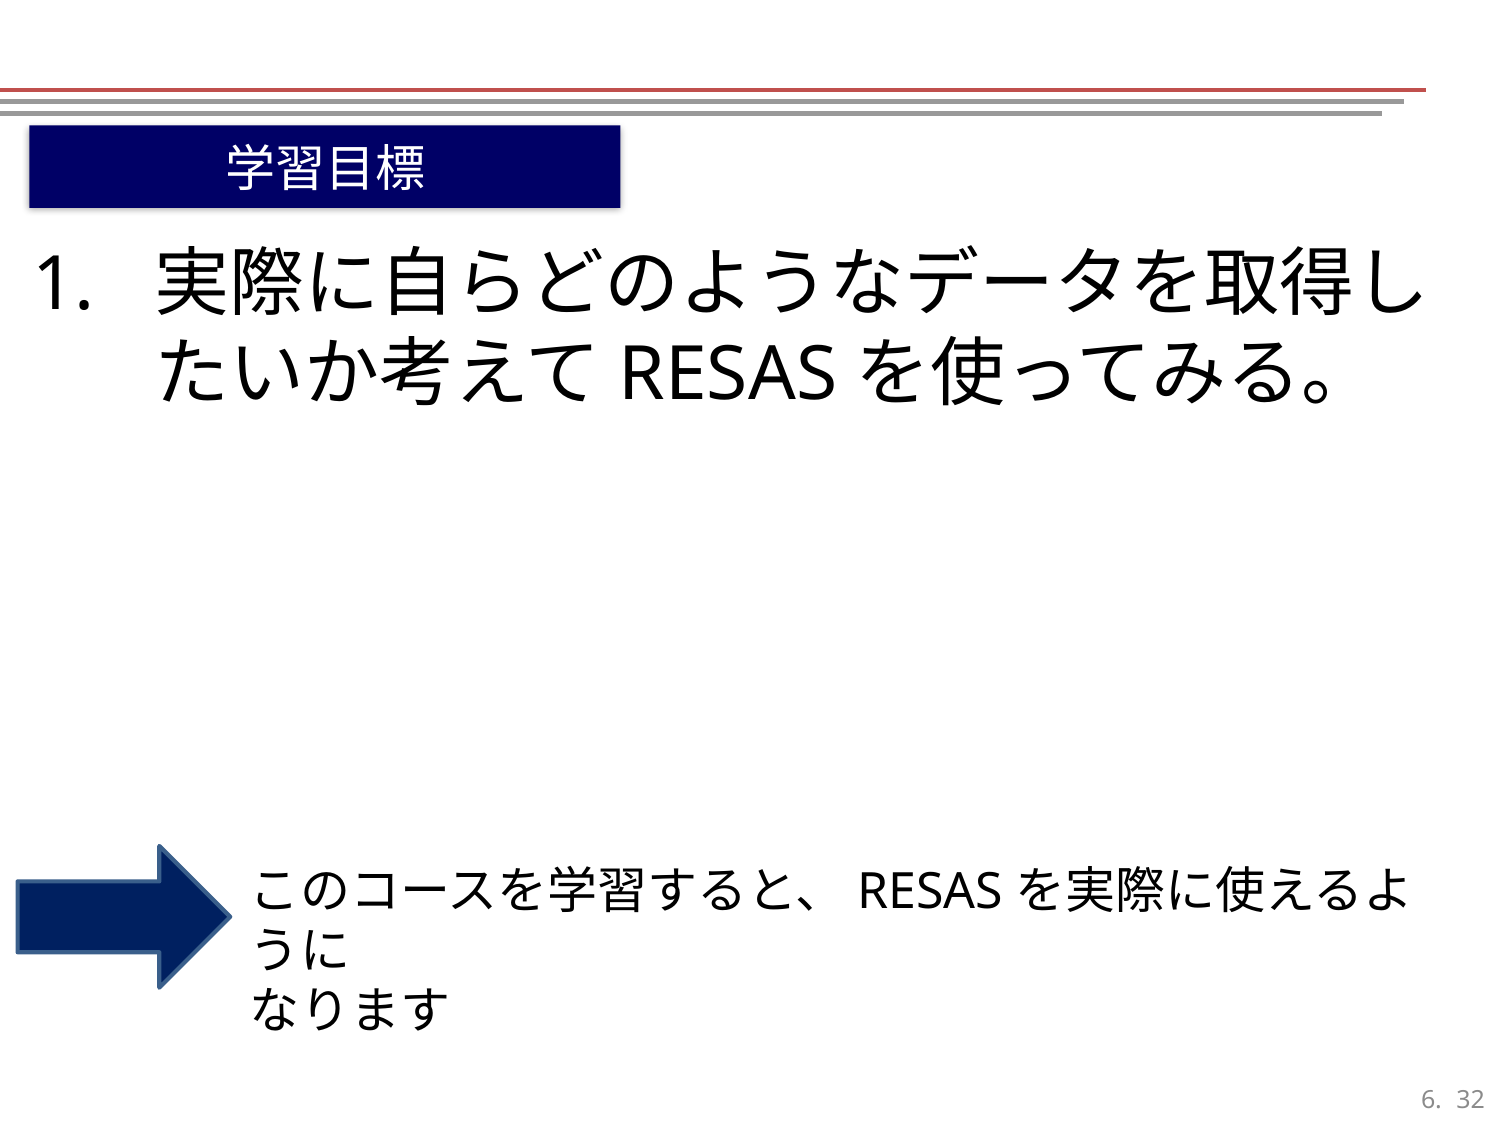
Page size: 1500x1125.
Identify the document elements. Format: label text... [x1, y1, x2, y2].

text_box 実際に自らどのようなデータを取得したいか考えてRESASを使ってみる。 [17, 227, 1459, 423]
text_box [15, 844, 233, 990]
slide_number 31 [1381, 1065, 1500, 1125]
text_box 学習目標 [29, 125, 621, 208]
text_box このコースを学習すると、RESASを実際に使えるように なります [235, 851, 1440, 1047]
